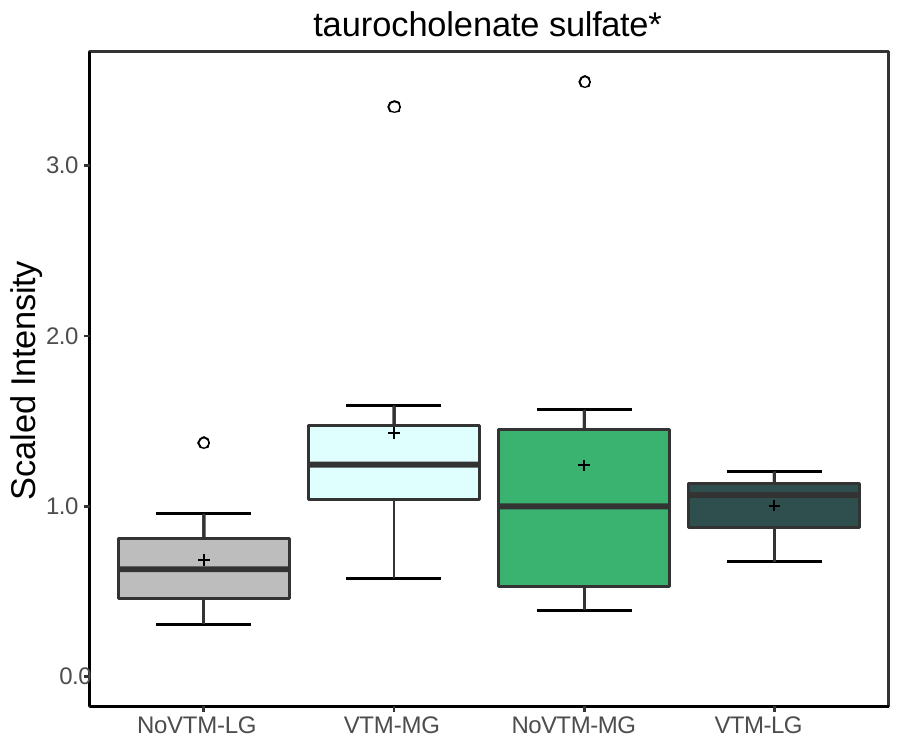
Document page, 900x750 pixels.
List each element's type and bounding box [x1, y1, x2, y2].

text_box [1, 256, 82, 520]
text_box [311, 0, 667, 44]
footer [57, 661, 95, 750]
slide_number [134, 713, 290, 750]
text_box [44, 147, 82, 179]
text_box [83, 50, 891, 738]
